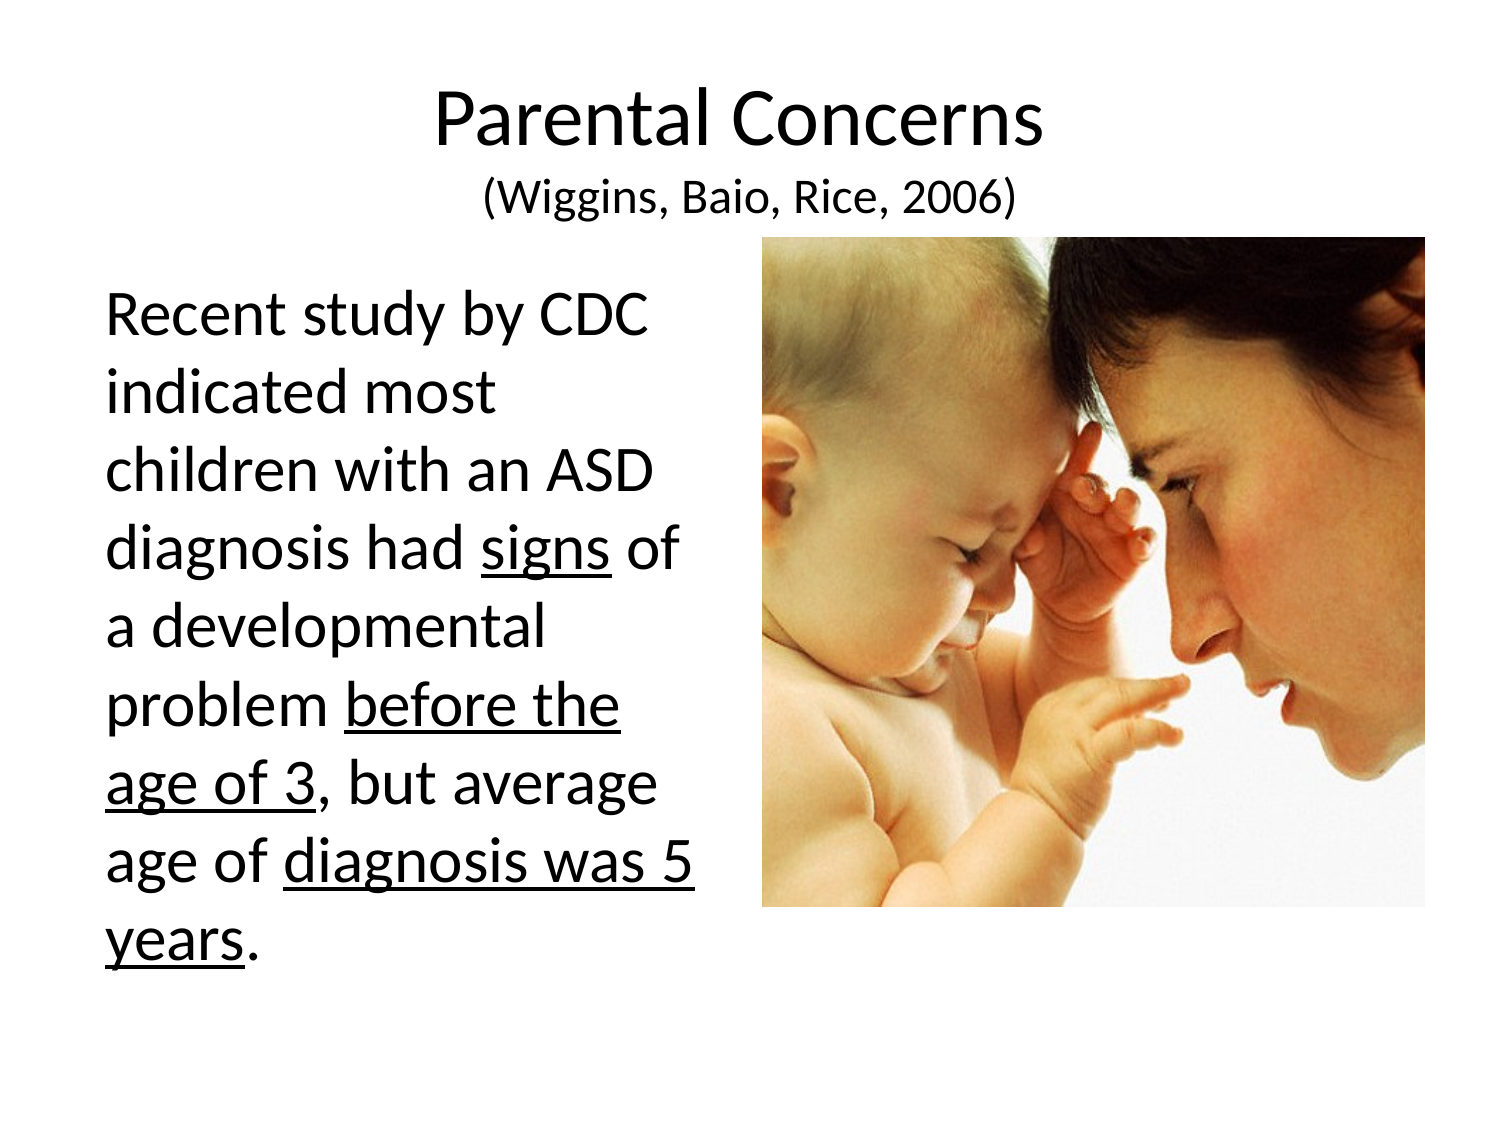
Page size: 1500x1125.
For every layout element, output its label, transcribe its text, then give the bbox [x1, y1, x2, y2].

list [762, 237, 1426, 907]
list Recent study by CDC indicated most children with an ASD diagnosis had signs of a developmental problem before the age of 3, but average age of diagnosis was 5 years. [37, 262, 738, 986]
title Parental Concerns (Wiggins, Baio, Rice, 2006) [75, 45, 1425, 233]
